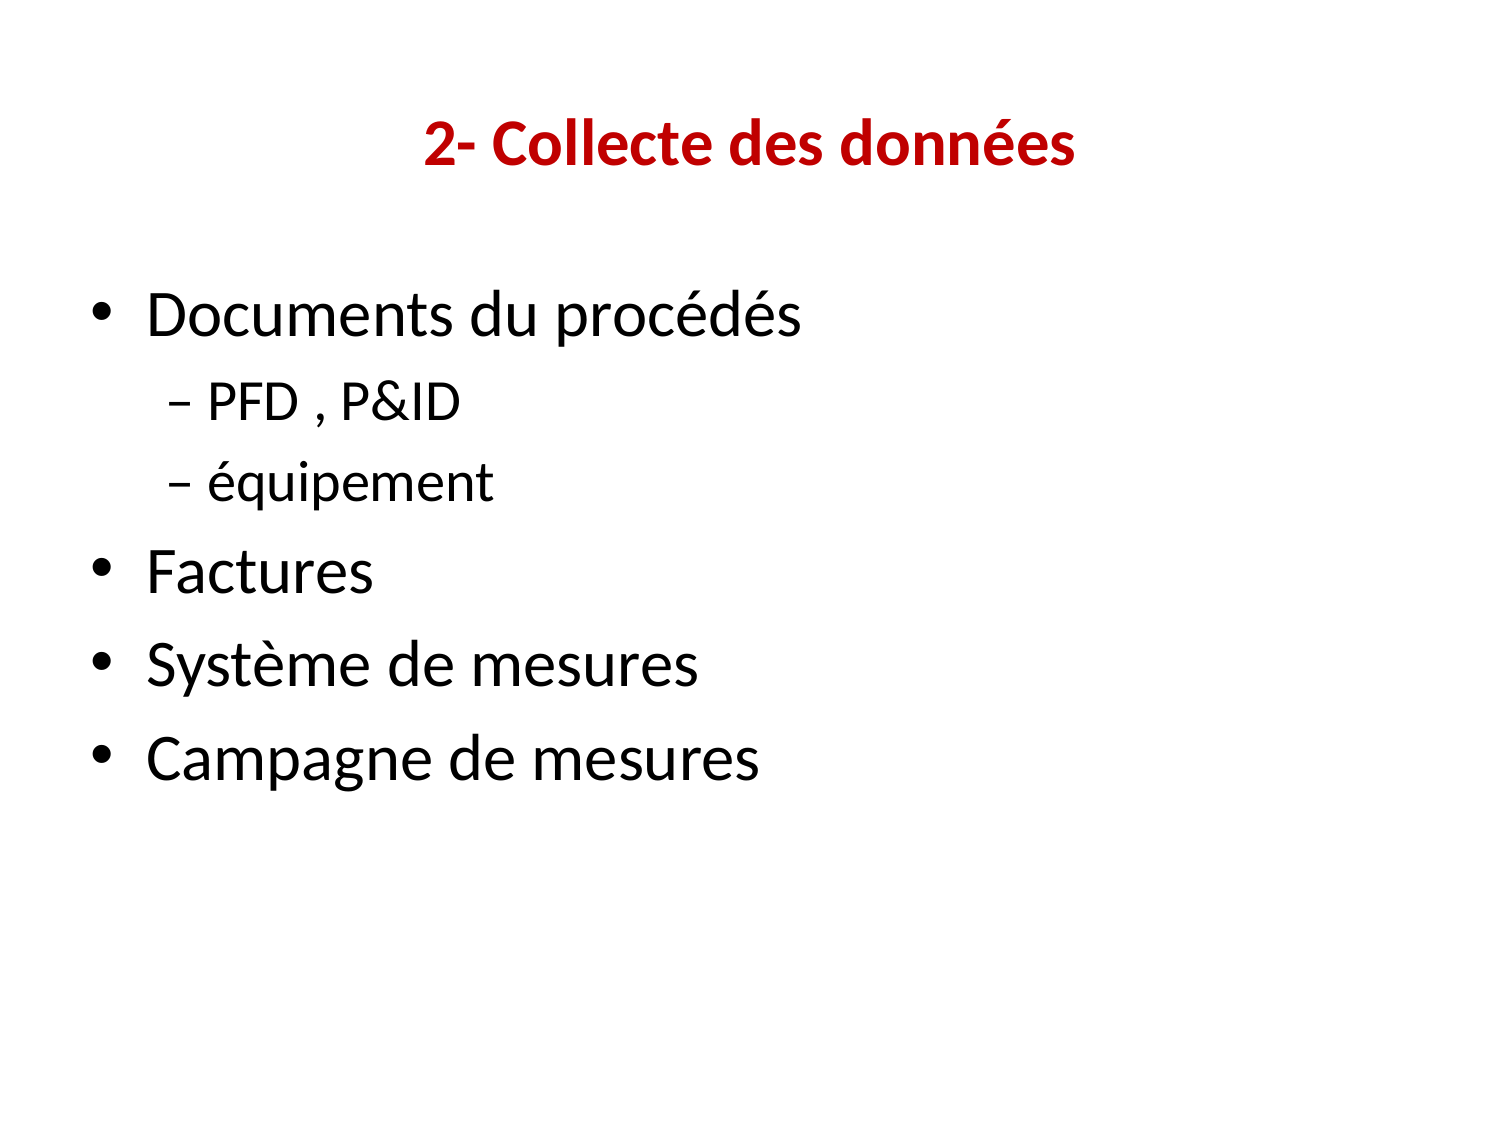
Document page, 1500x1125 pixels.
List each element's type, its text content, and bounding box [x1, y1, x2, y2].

title 2- Collecte des données [75, 45, 1425, 233]
list Documents du procédés – PFD , P&ID – équipement Factures Système de mesures Campagne de mesures [75, 262, 1425, 1005]
